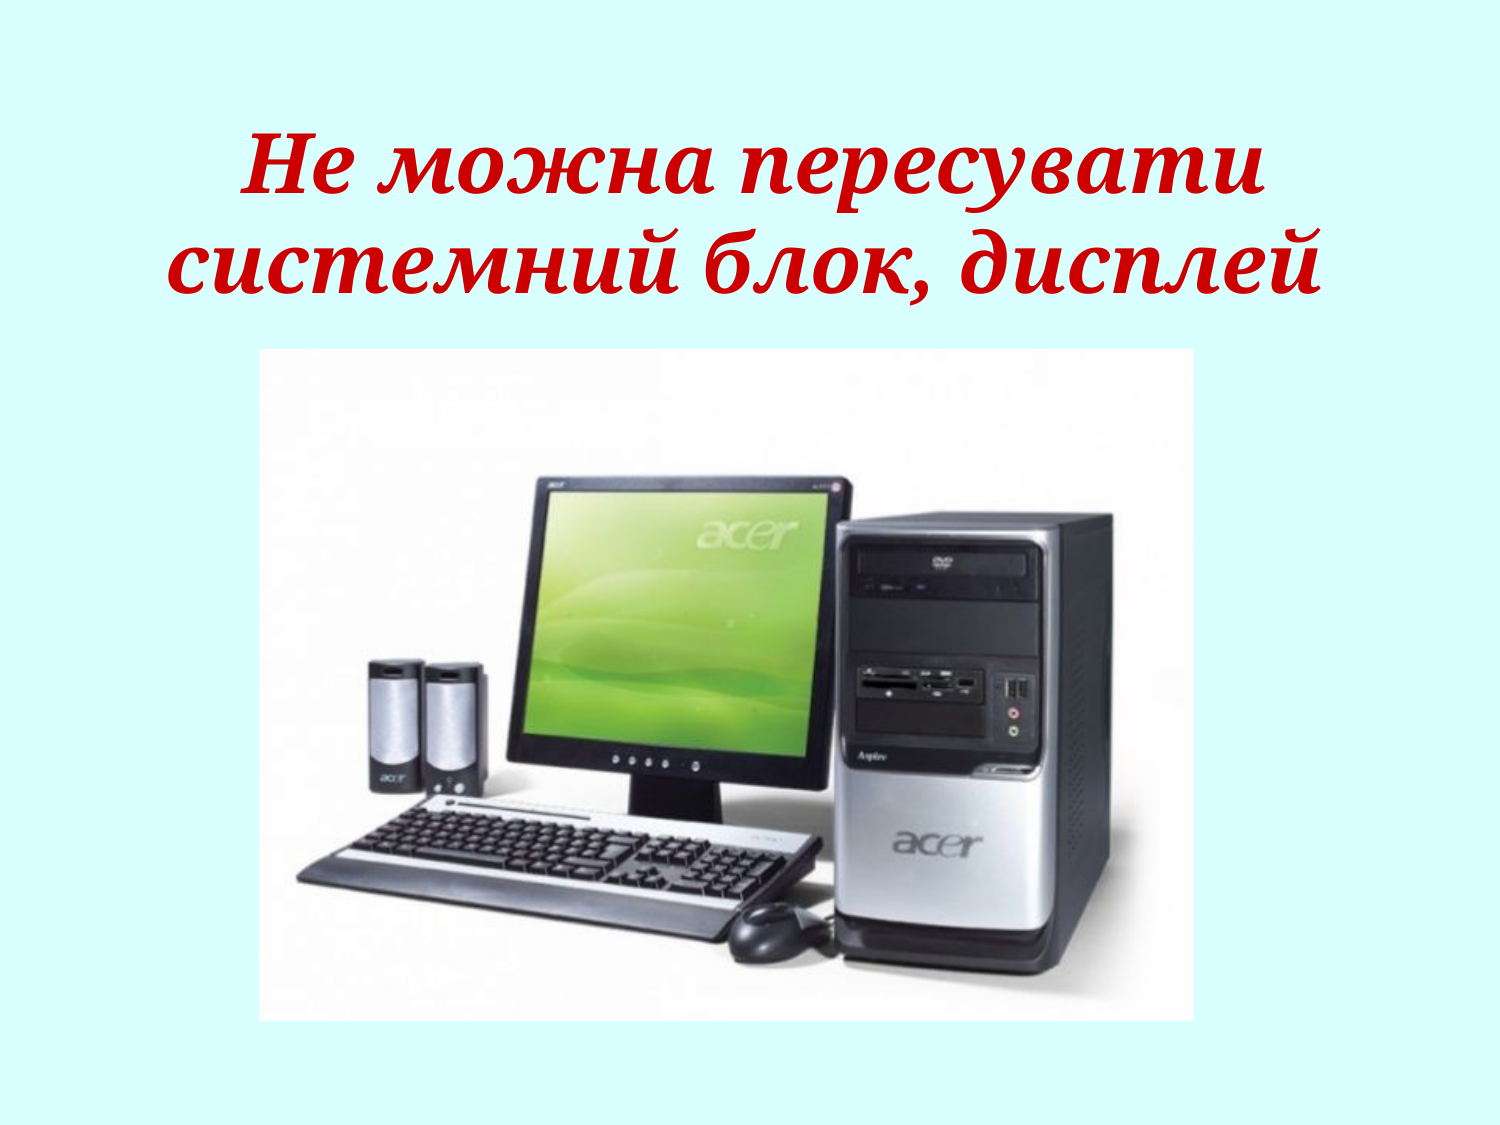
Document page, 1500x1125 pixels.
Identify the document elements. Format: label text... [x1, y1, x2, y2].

picture [258, 349, 1194, 1021]
title Не можна пересувати системний блок, дисплей [147, 75, 1363, 346]
